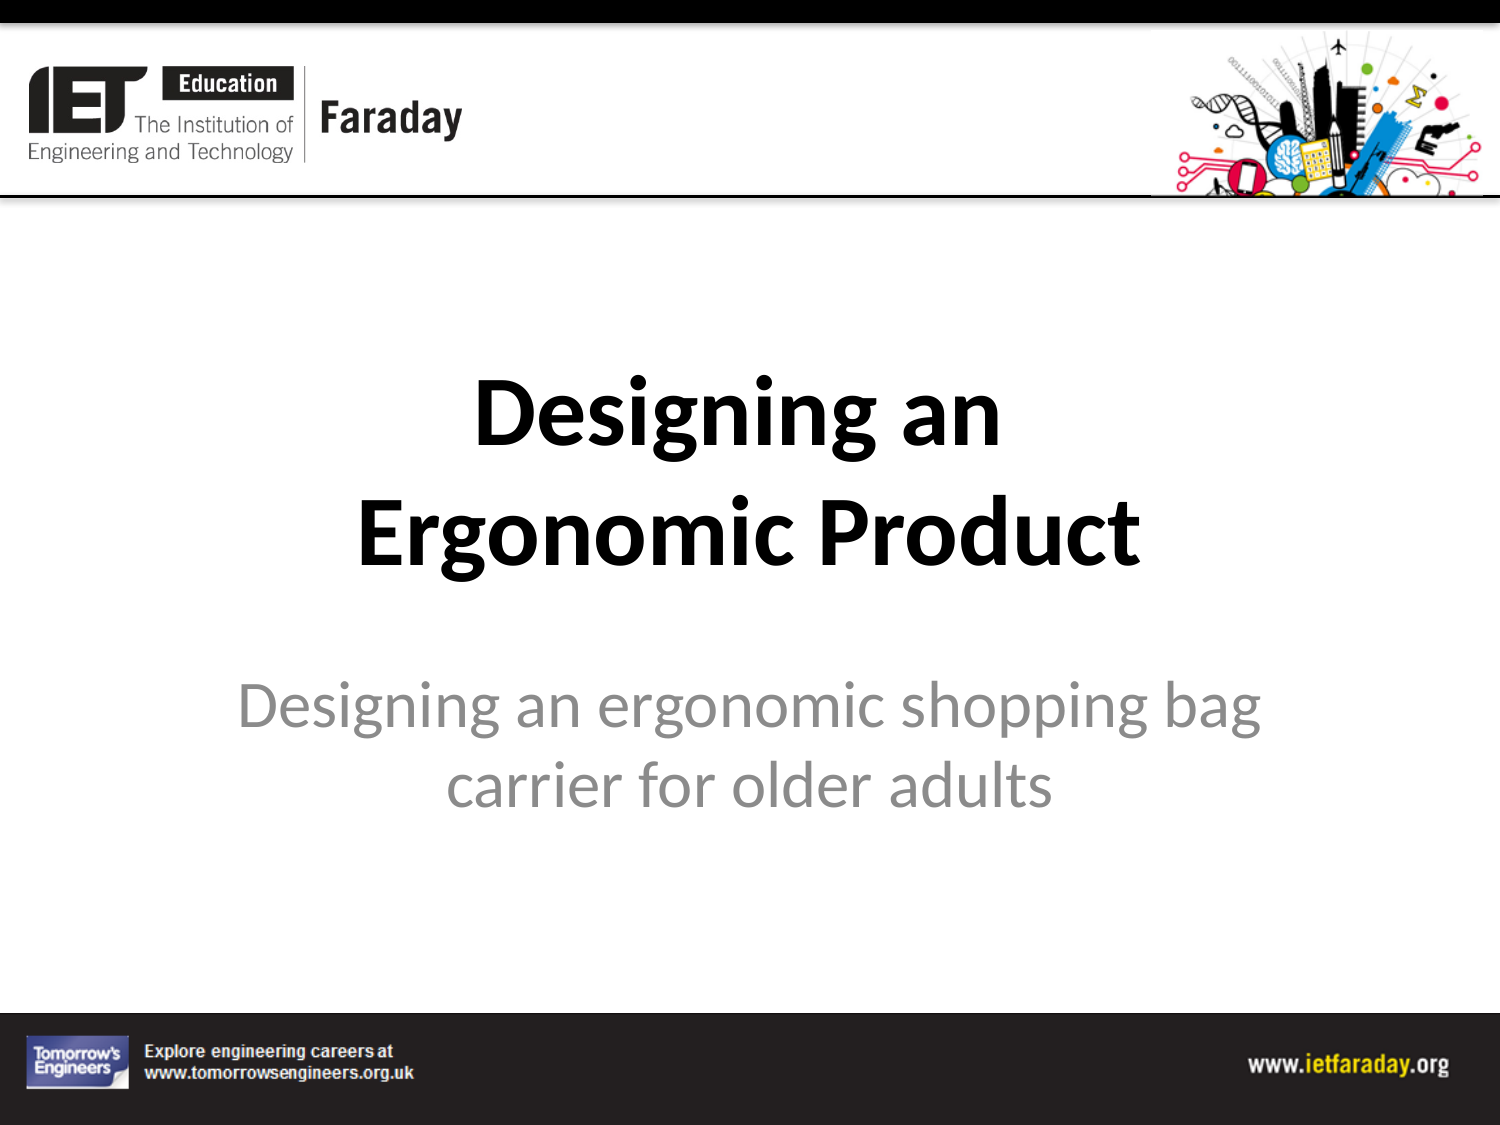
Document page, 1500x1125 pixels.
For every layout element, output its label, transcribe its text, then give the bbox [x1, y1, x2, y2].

picture [29, 66, 462, 163]
subtitle Designing an ergonomic shopping bag carrier for older adults [182, 653, 1318, 906]
picture [1329, 192, 1356, 197]
picture [0, 1013, 1500, 1125]
picture [1151, 30, 1483, 197]
picture [1359, 167, 1366, 175]
title Designing an Ergonomic Product [100, 338, 1400, 540]
